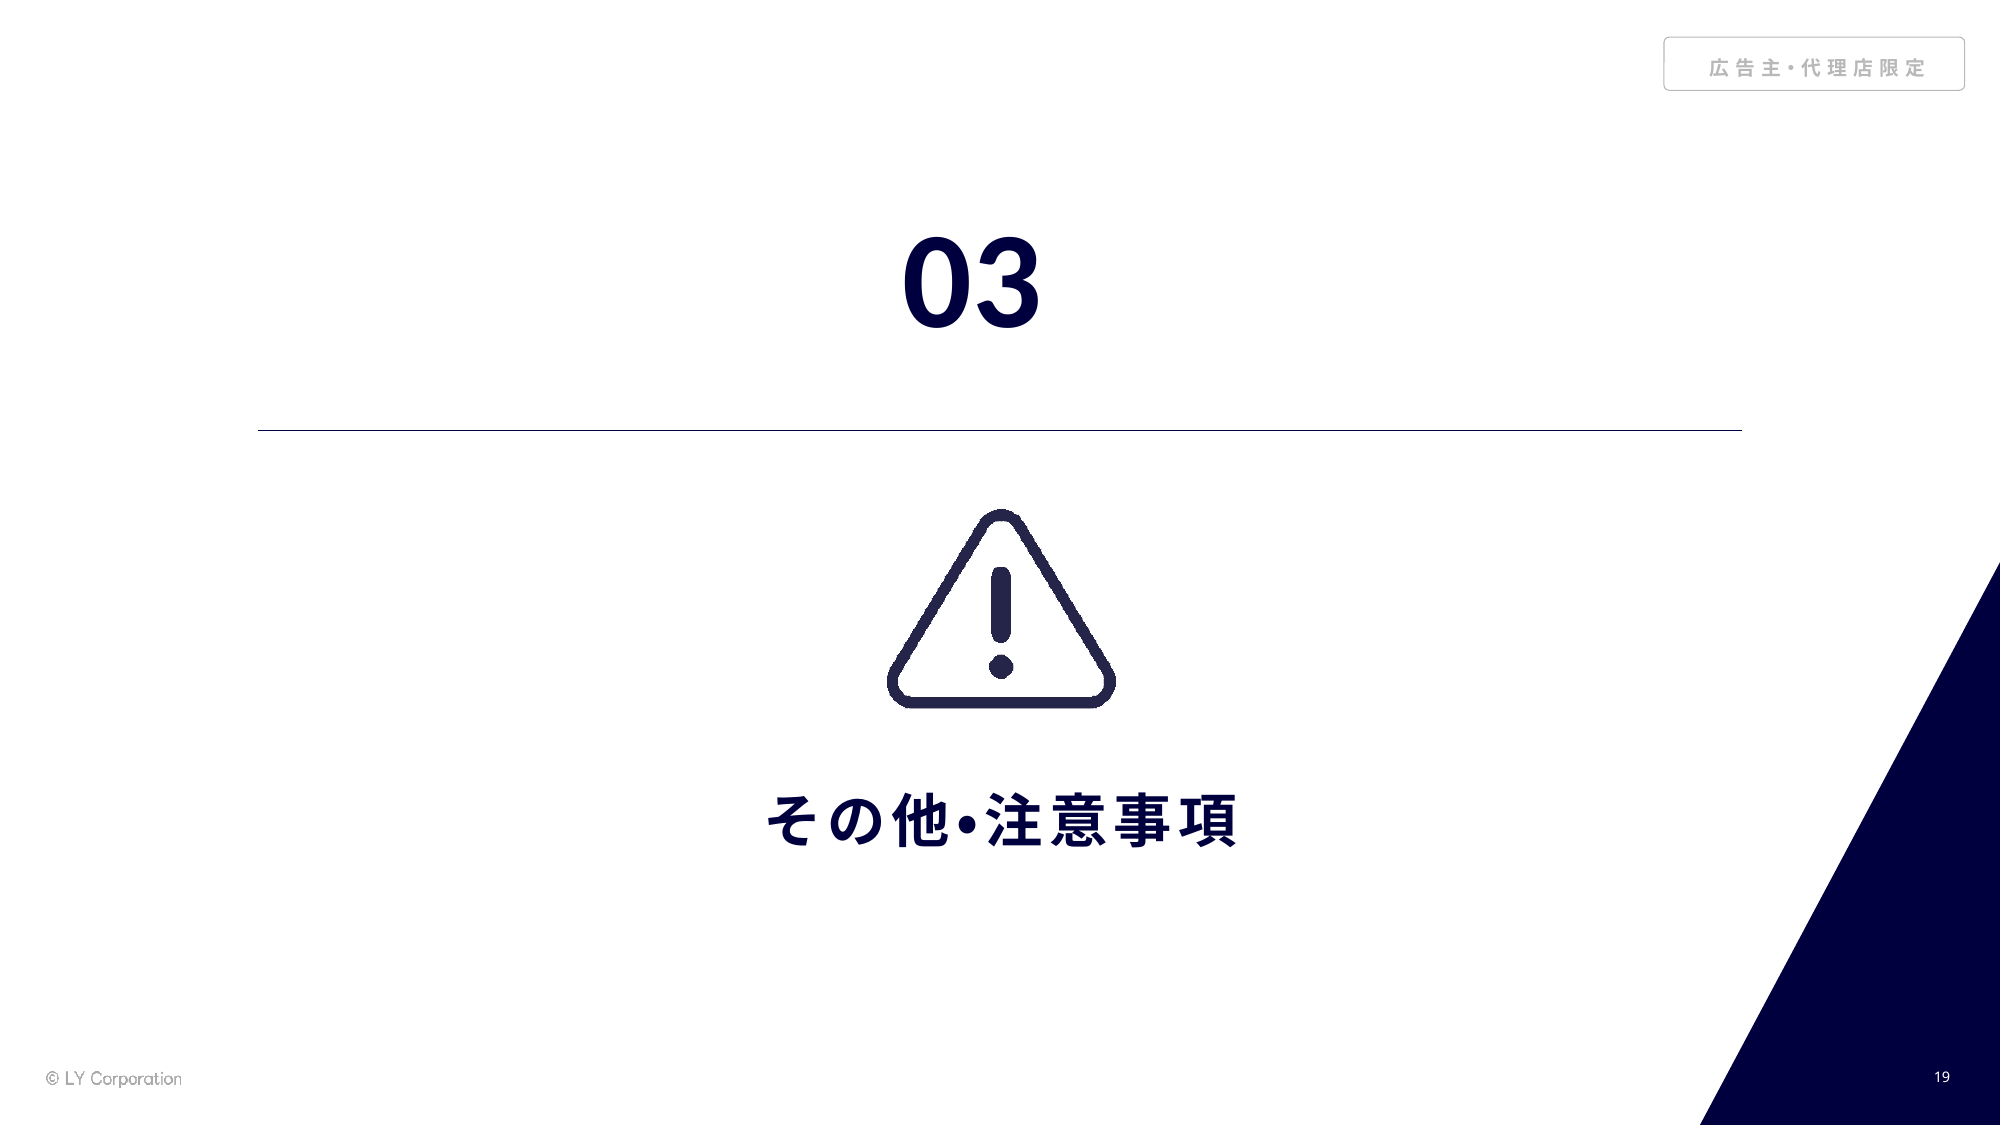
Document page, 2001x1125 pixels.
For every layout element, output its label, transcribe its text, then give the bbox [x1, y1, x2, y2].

list 03 [887, 200, 1113, 375]
picture [869, 491, 1130, 732]
list その他・注意事項 [512, 785, 1488, 875]
picture [46, 1071, 181, 1088]
